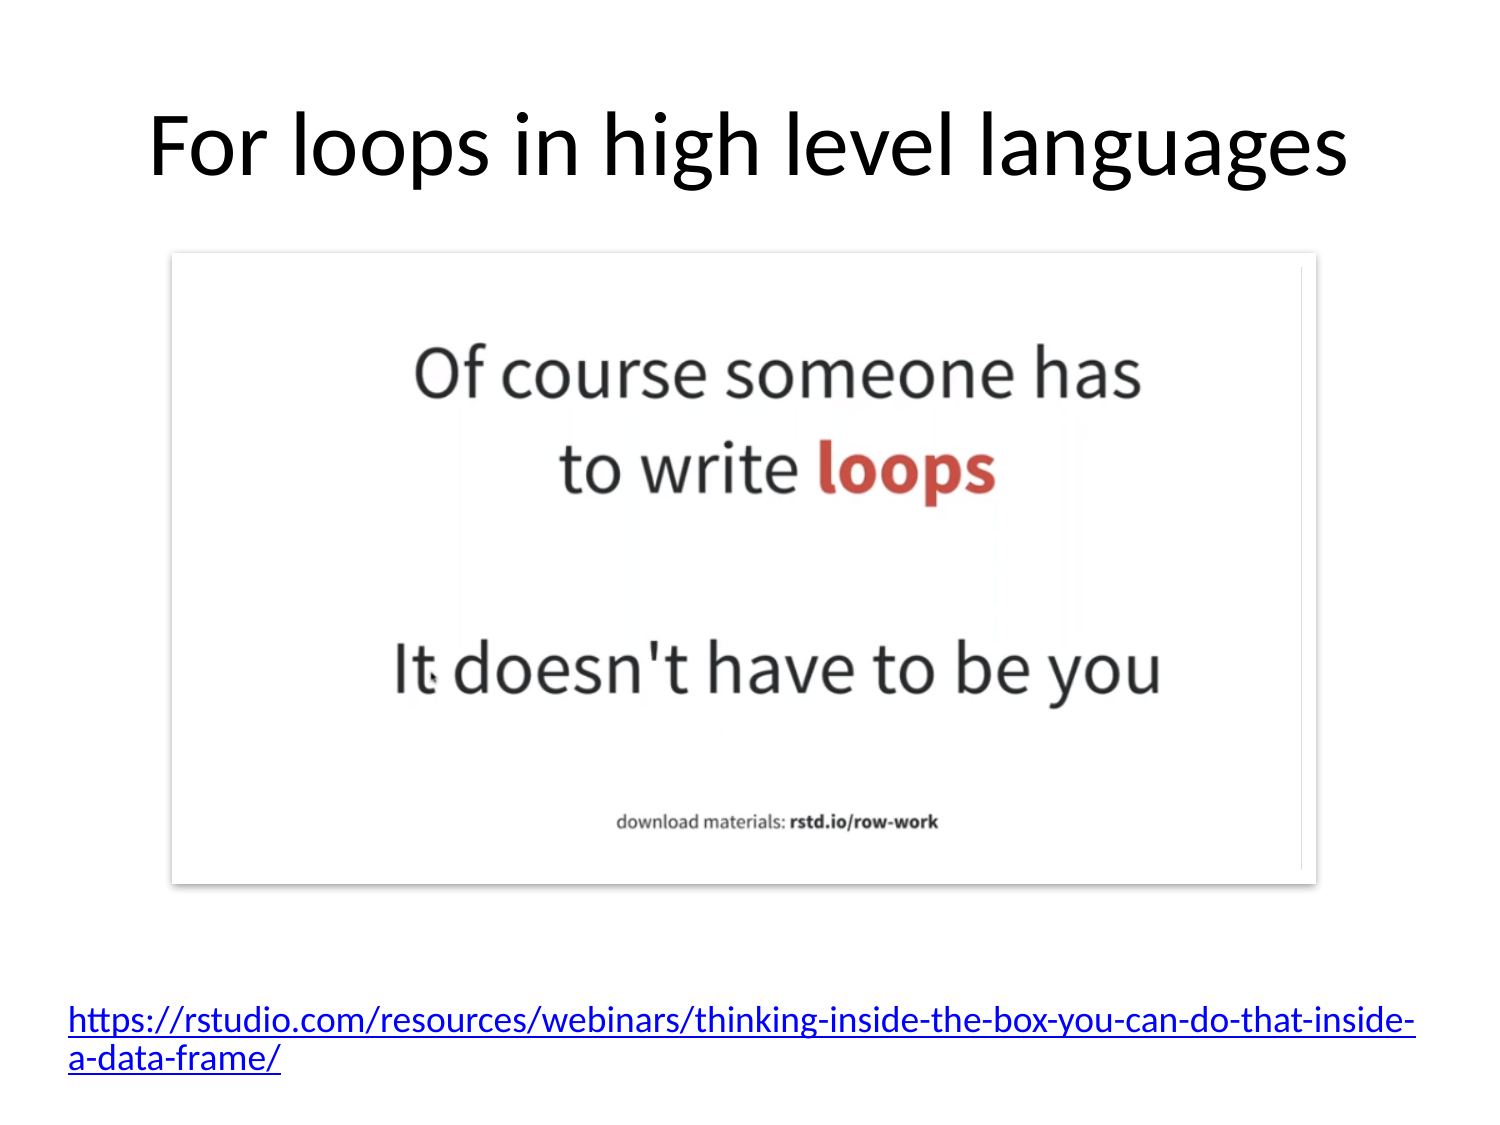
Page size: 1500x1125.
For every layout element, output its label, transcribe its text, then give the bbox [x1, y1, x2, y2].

picture [186, 266, 1302, 870]
text_box https://rstudio.com/resources/webinars/thinking-inside-the-box-you-can-do-that-inside-a-data-frame/ [53, 987, 1436, 1048]
title For loops in high level languages [75, 45, 1425, 233]
